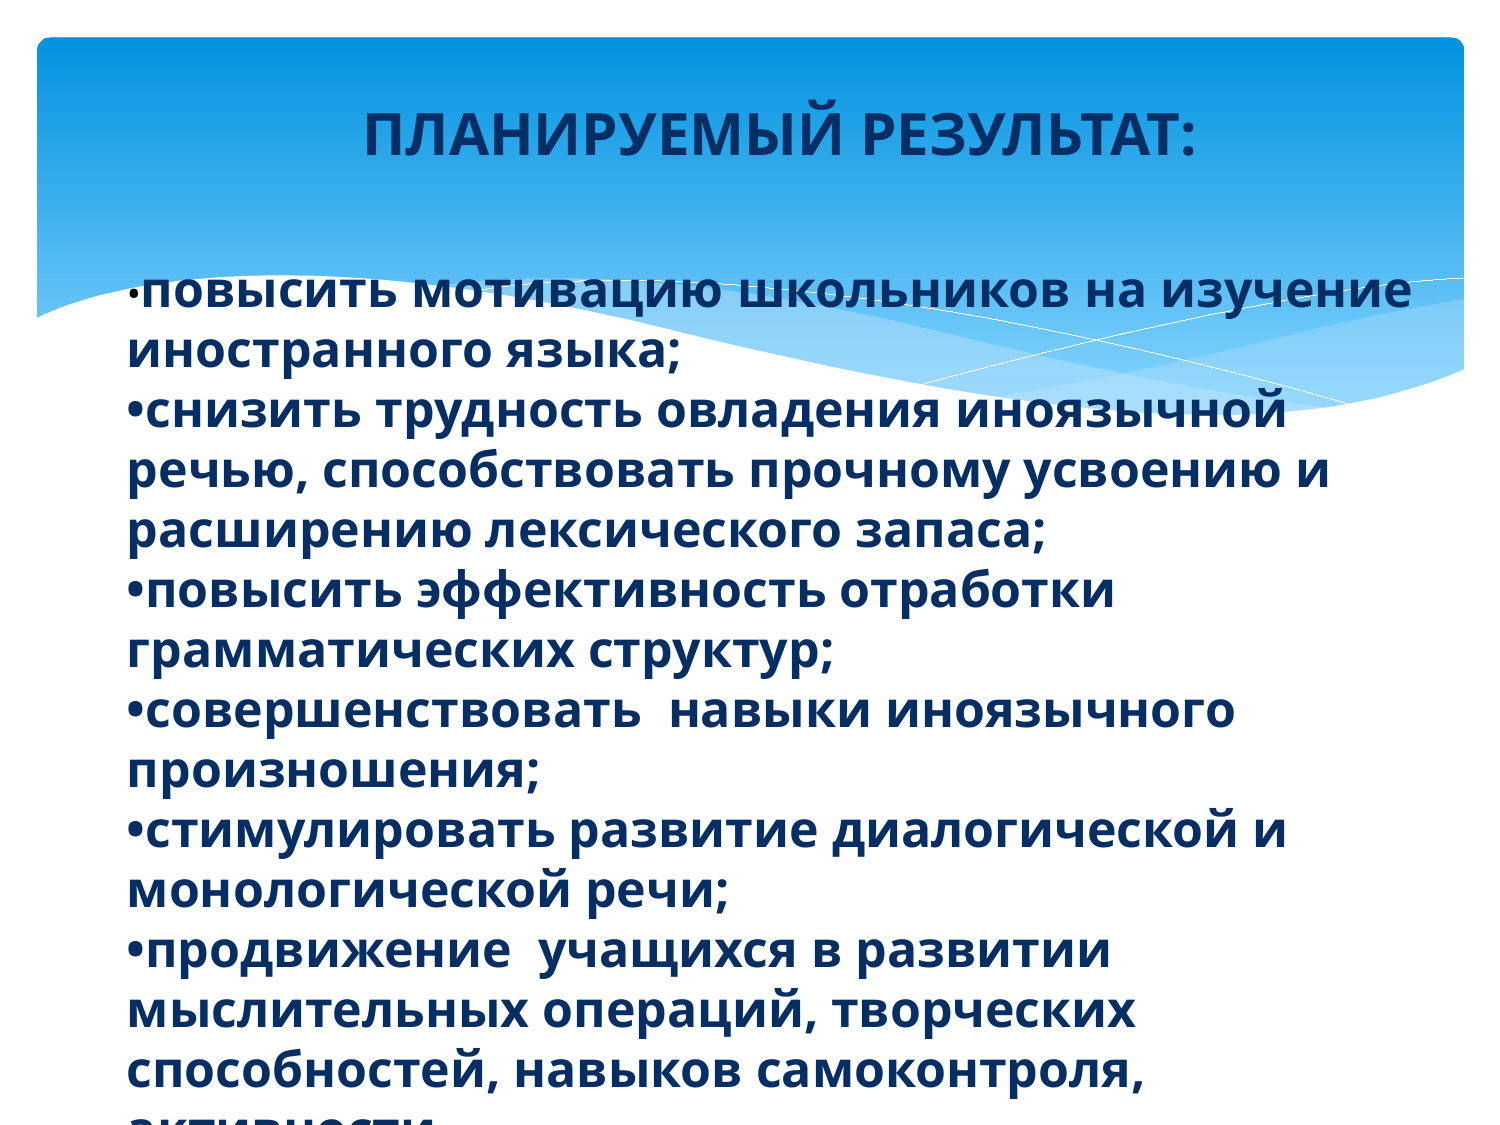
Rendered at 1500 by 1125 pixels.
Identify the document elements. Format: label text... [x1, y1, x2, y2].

text_box ПЛАНИРУЕМЫЙ РЕЗУЛЬТАТ: •повысить мотивацию школьников на изучение иностранного языка; •снизить трудность овладения иноязычной речью, способствовать прочному усвоению и расширению лексического запаса; •повысить эффективность отработки грамматических структур; •совершенствовать навыки иноязычного произношения; •стимулировать развитие диалогической и монологической речи; •продвижение учащихся в развитии мыслительных операций, творческих способностей, навыков самоконтроля, активности. [112, 90, 1447, 1125]
